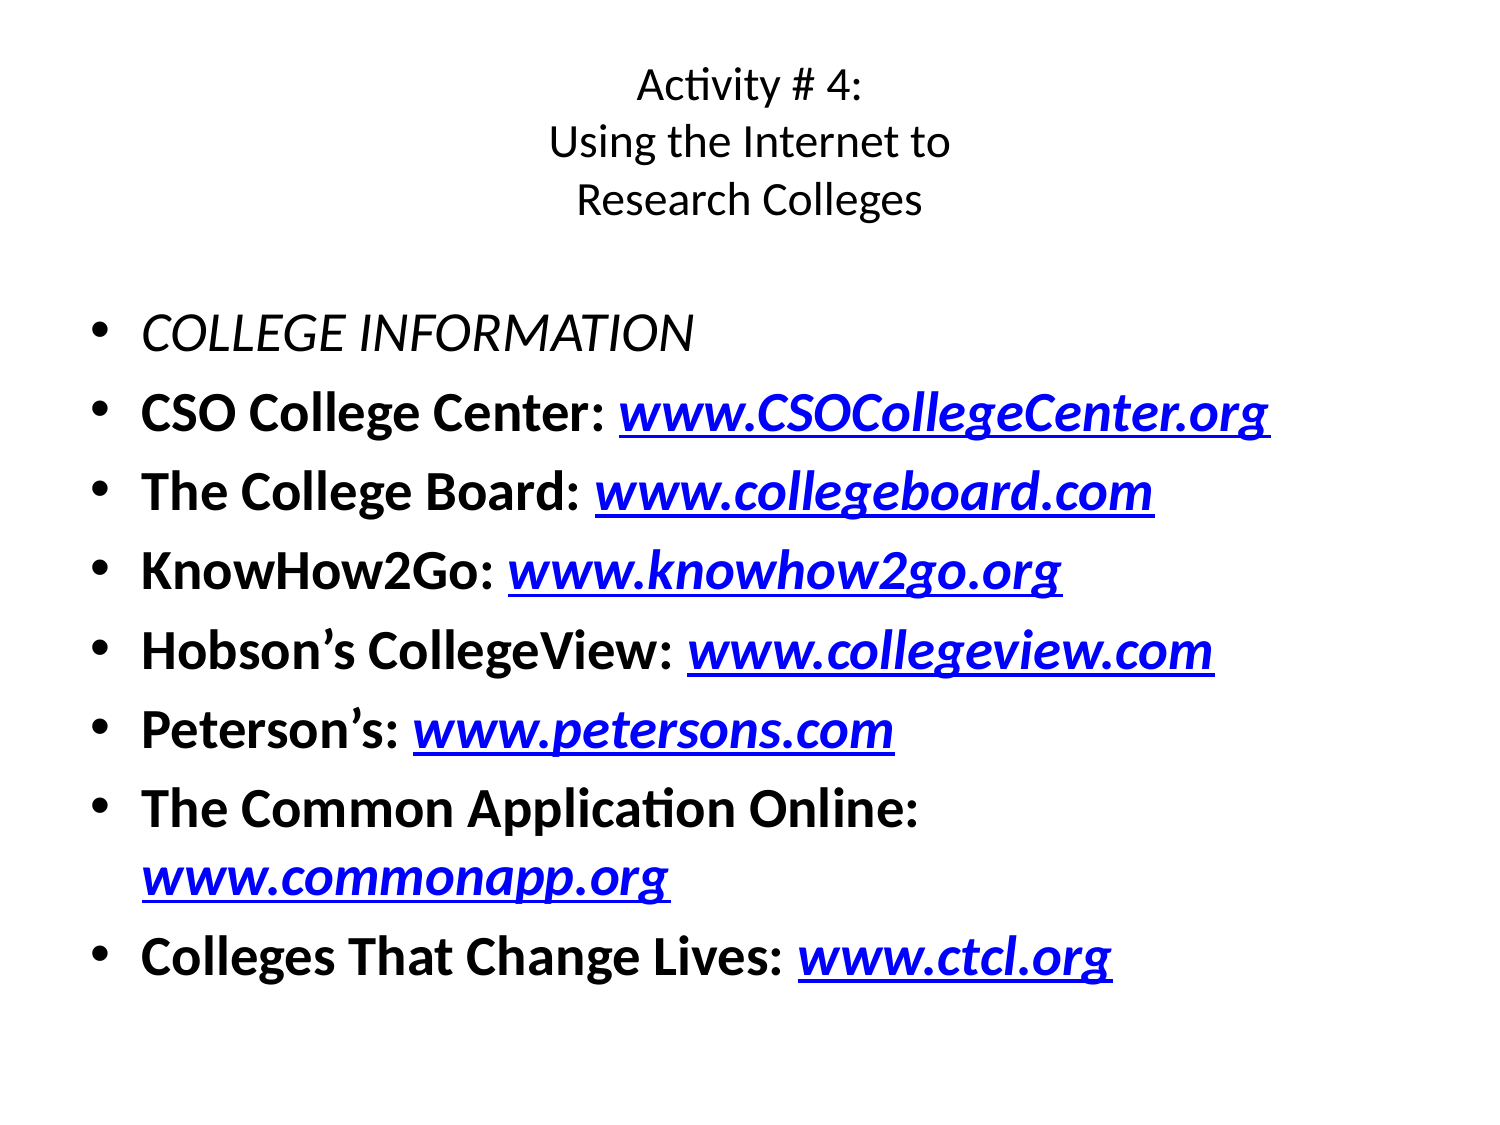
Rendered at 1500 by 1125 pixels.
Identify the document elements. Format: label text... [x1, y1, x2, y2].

list COLLEGE INFORMATION CSO College Center: www.CSOCollegeCenter.org The College Board: www.collegeboard.com KnowHow2Go: www.knowhow2go.org Hobson’s CollegeView: www.collegeview.com Peterson’s: www.petersons.com The Common Application Online: www.commonapp.org Colleges That Change Lives: www.ctcl.org [75, 287, 1425, 1005]
title Activity # 4: Using the Internet to Research Colleges [75, 45, 1425, 233]
